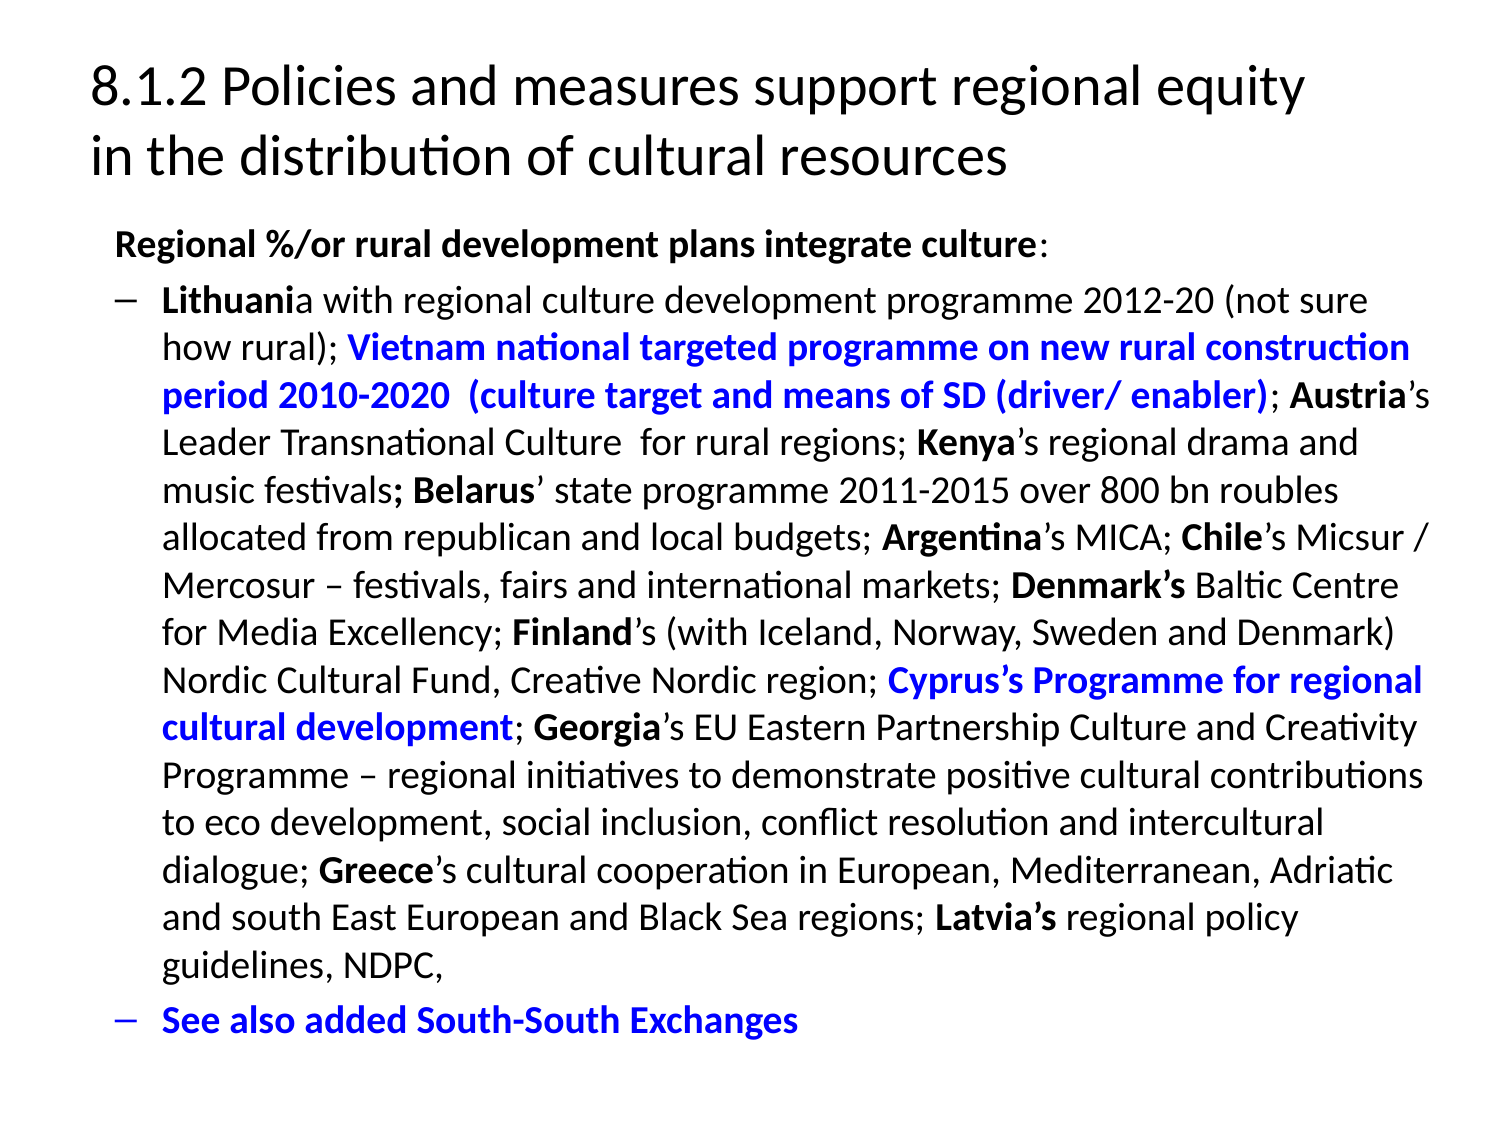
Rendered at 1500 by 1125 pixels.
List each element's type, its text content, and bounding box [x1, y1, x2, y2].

list Regional %/or rural development plans integrate culture: Lithuania with regional culture development programme 2012-20 (not sure how rural); Vietnam national targeted programme on new rural construction period 2010-2020 (culture target and means of SD (driver/ enabler); Austria’s Leader Transnational Culture for rural regions; Kenya’s regional drama and music festivals; Belarus’ state programme 2011-2015 over 800 bn roubles allocated from republican and local budgets; Argentina’s MICA; Chile’s Micsur / Mercosur – festivals, fairs and international markets; Denmark’s Baltic Centre for Media Excellency; Finland’s (with Iceland, Norway, Sweden and Denmark) Nordic Cultural Fund, Creative Nordic region; Cyprus’s Programme for regional cultural development; Georgia’s EU Eastern Partnership Culture and Creativity Programme – regional initiatives to demonstrate positive cultural contributions to eco development, social inclusion, conflict resolution and intercultural dialogue; Greece’s cultural cooperation in European, Mediterranean, Adriatic and south East European and Black Sea regions; Latvia’s regional policy guidelines, NDPC, See also added South-South Exchanges [24, 210, 1448, 826]
title 8.1.2 Policies and measures support regional equity in the distribution of cultural resources [75, 23, 1325, 210]
